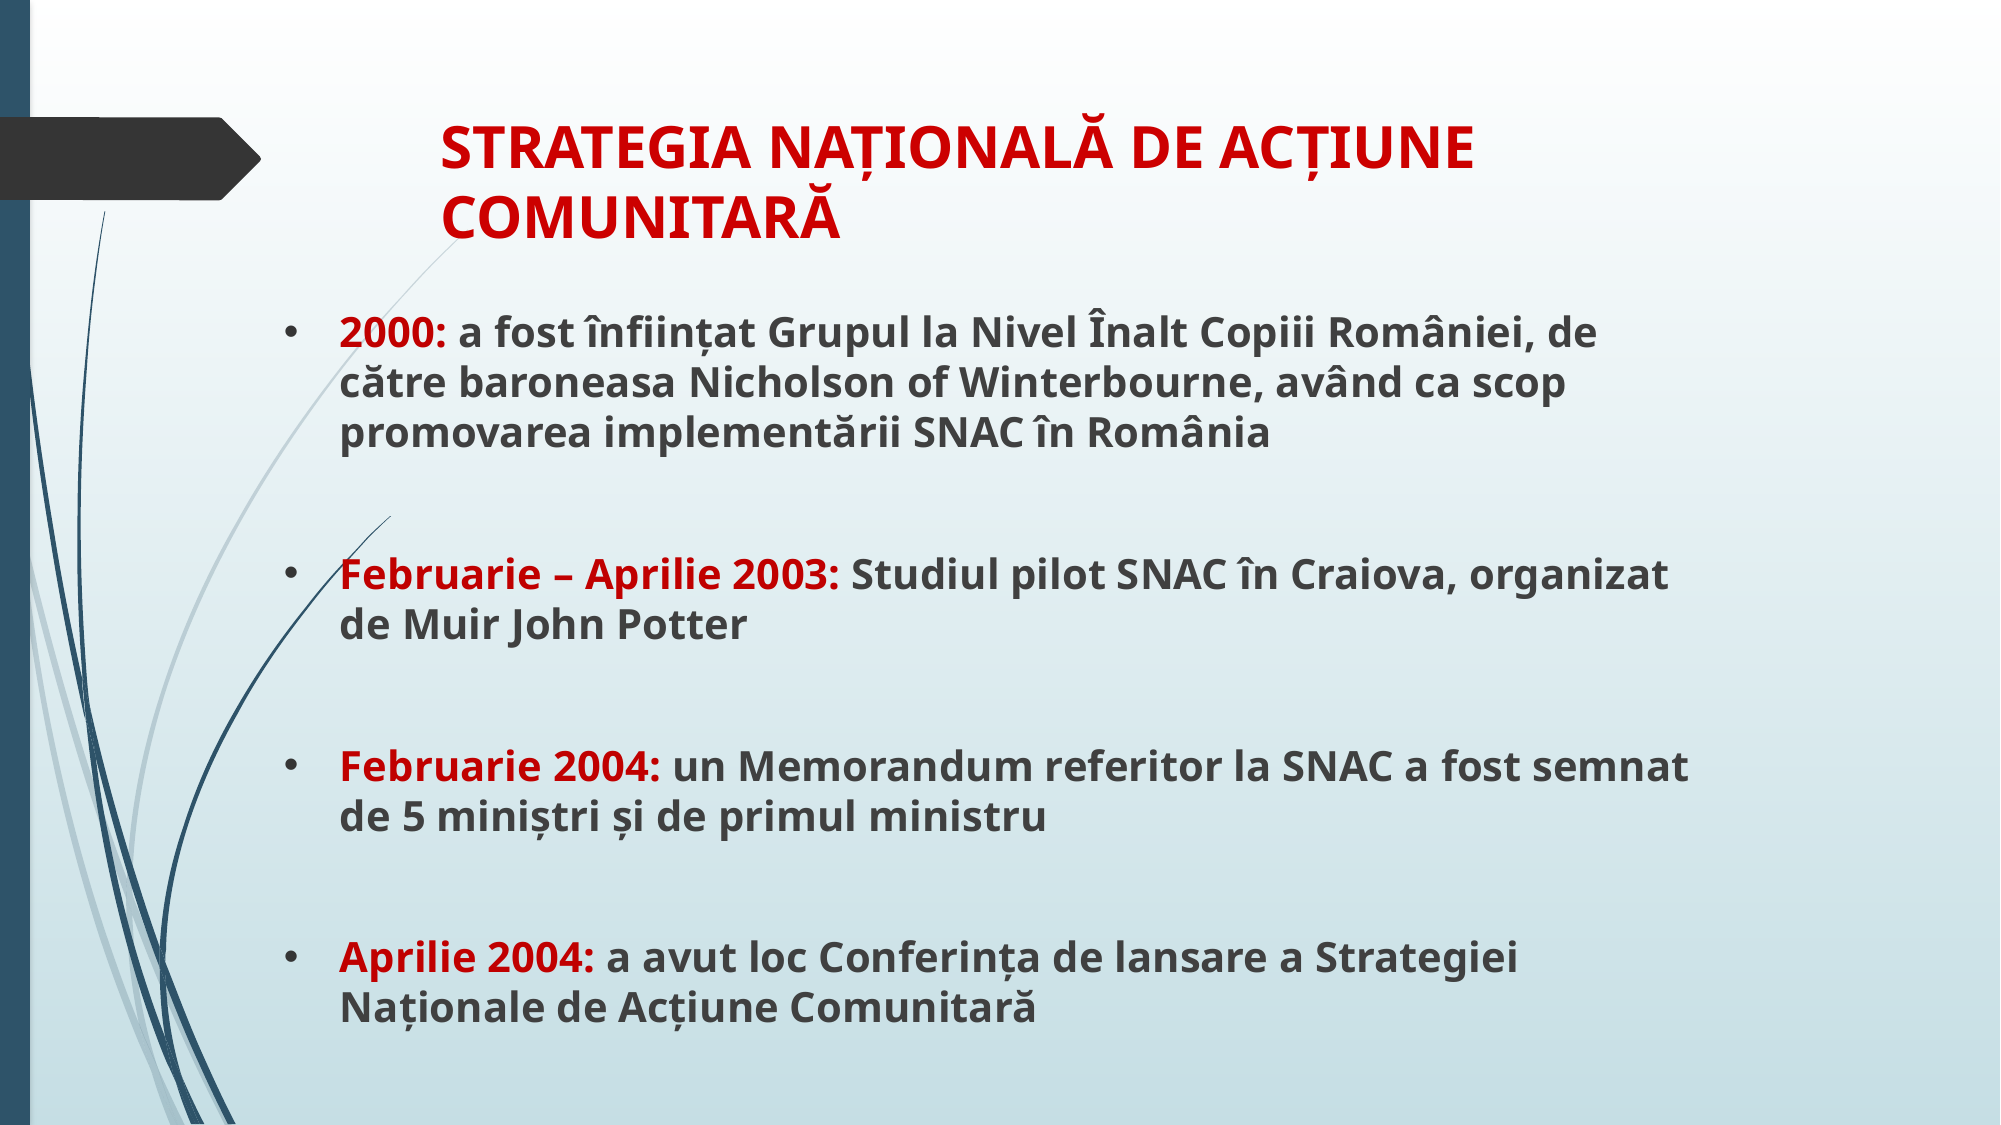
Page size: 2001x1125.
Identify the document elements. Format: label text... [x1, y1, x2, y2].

list 2000: a fost înființat Grupul la Nivel Înalt Copiii României, de către baroneasa Nicholson of Winterbourne, având ca scop promovarea implementării SNAC în România Februarie – Aprilie 2003: Studiul pilot SNAC în Craiova, organizat de Muir John Potter Februarie 2004: un Memorandum referitor la SNAC a fost semnat de 5 miniștri și de primul ministru Aprilie 2004: a avut loc Conferința de lansare a Strategiei Naționale de Acțiune Comunitară [268, 298, 1732, 918]
title STRATEGIA NAȚIONALĂ DE ACȚIUNE COMUNITARĂ [425, 102, 1888, 313]
